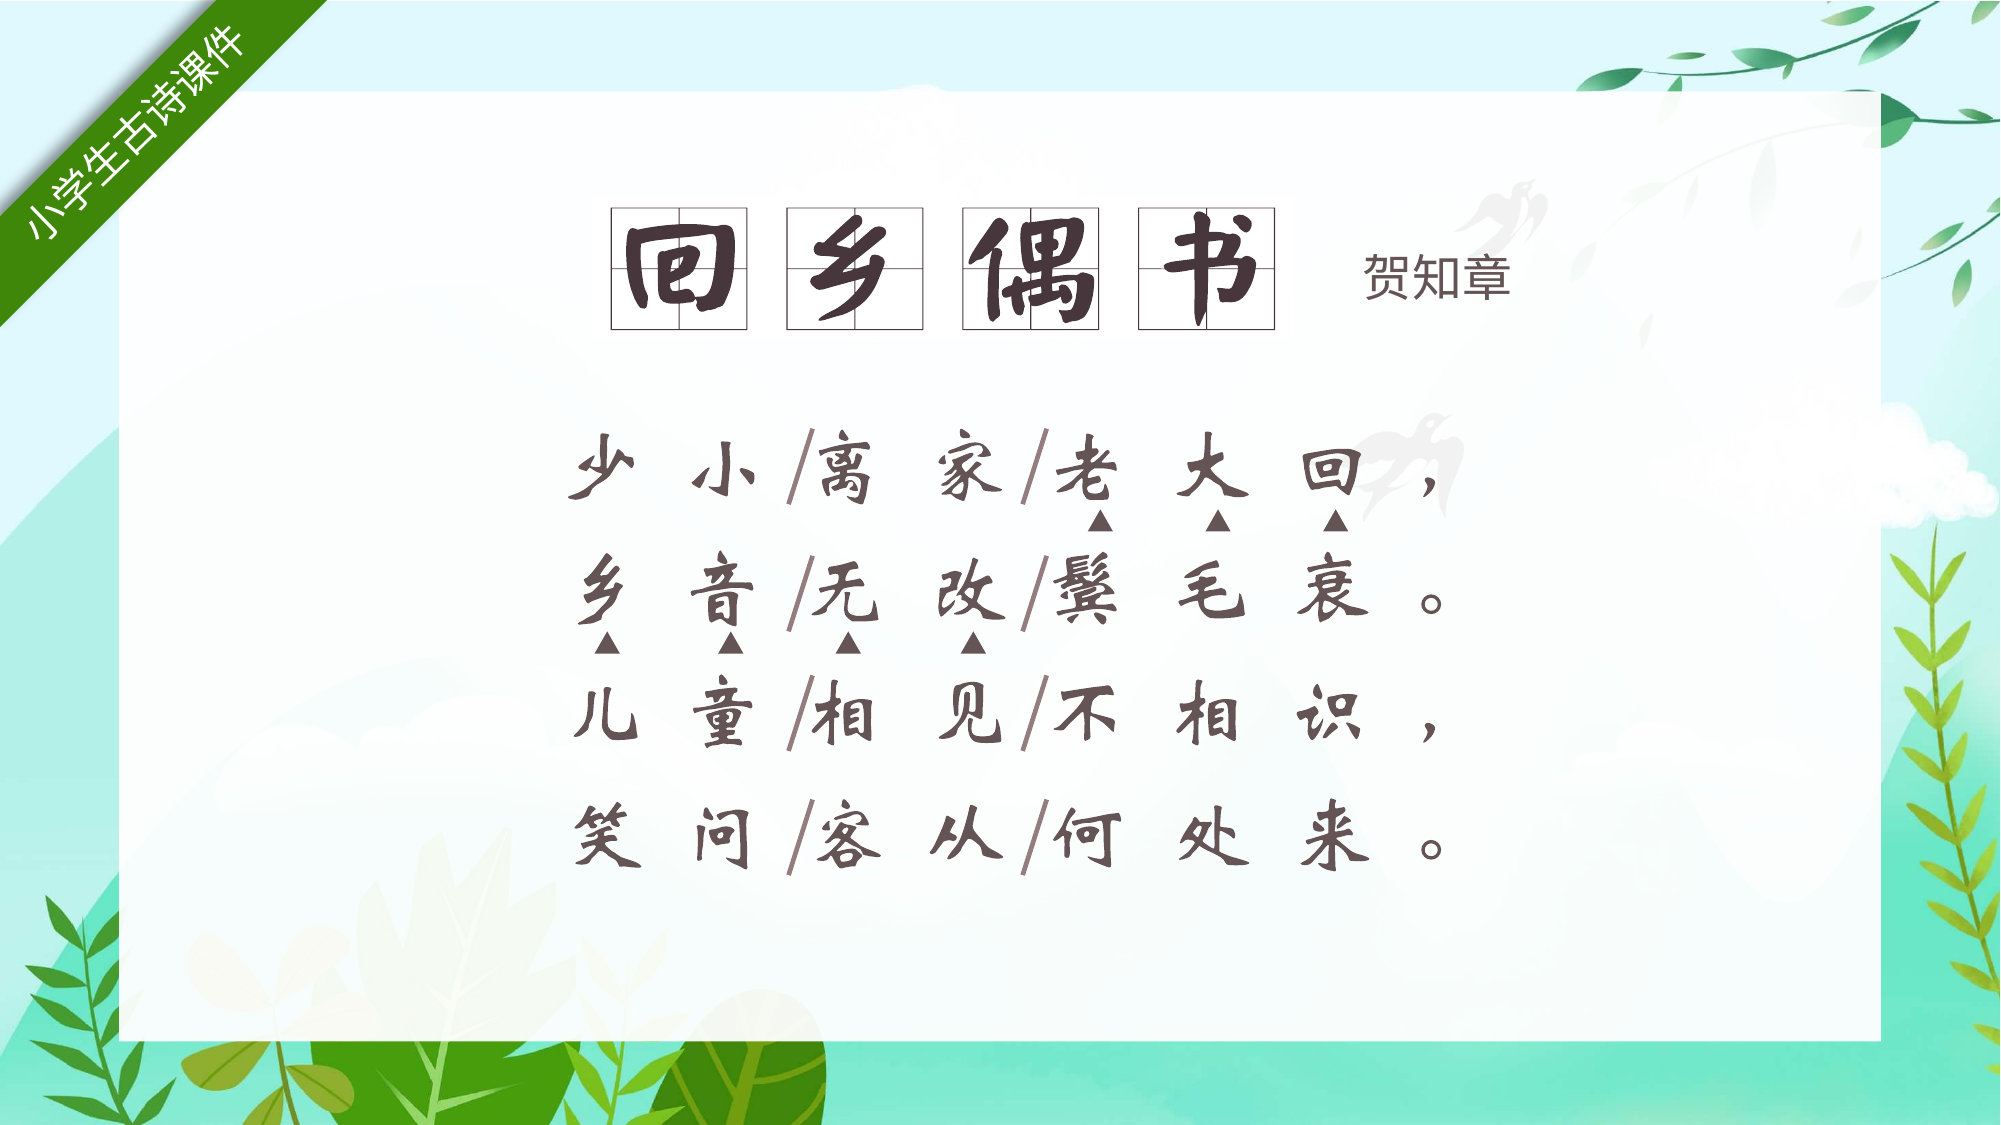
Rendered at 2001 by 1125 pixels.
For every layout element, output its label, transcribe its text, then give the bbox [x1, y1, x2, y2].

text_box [593, 197, 1293, 338]
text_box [567, 428, 1442, 876]
picture [0, 1, 214, 215]
text_box 贺知章 [1347, 238, 1528, 314]
picture [0, 1, 2001, 1125]
